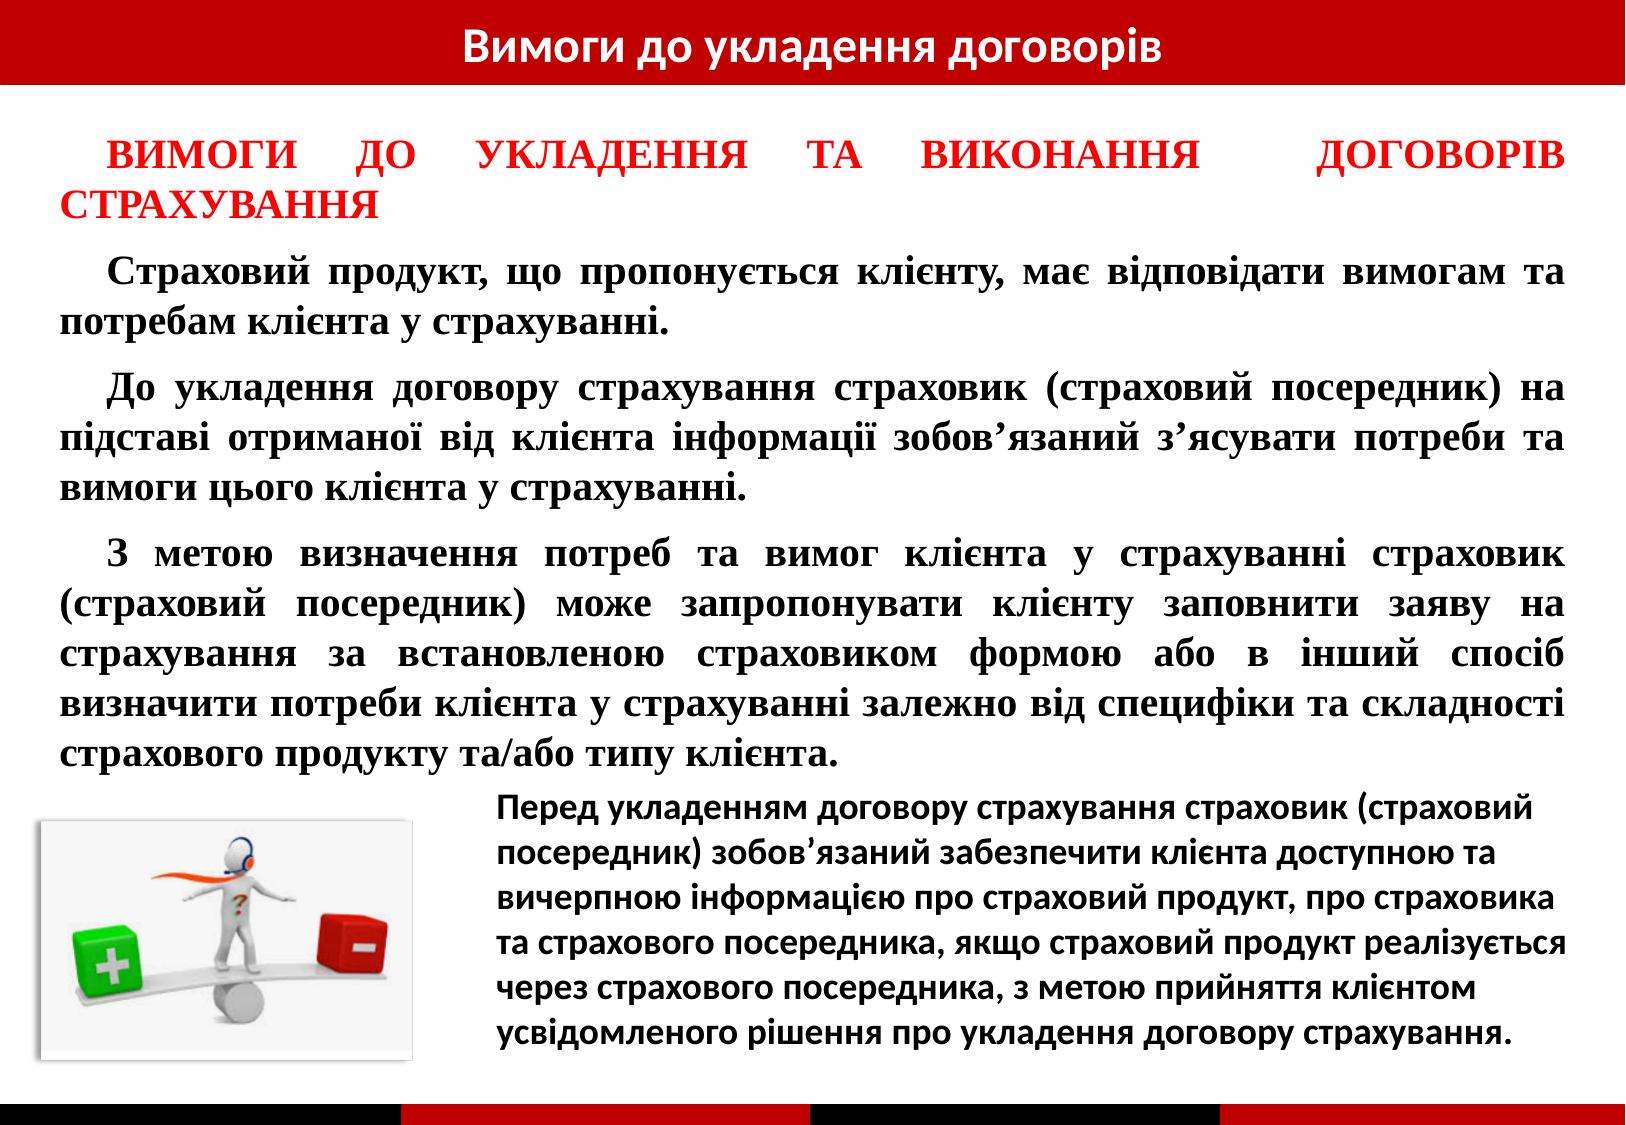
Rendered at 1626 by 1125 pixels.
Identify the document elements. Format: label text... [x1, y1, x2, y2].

text_box [1220, 1104, 1625, 1125]
text_box Перед укладенням договору страхування страховик (страховий посередник) зобов’язаний забезпечити клієнта доступною та вичерпною інформацією про страховий продукт, про страховика та страхового посередника, якщо страховий продукт реалізується через страхового посередника, з метою прийняття клієнтом усвідомленого рішення про укладення договору страхування. [481, 774, 1585, 1060]
text_box Вимоги до укладення договорів [0, 0, 1625, 85]
picture [26, 812, 417, 1070]
text_box [401, 1104, 810, 1125]
text_box [810, 1104, 1220, 1125]
text_box ВИМОГИ ДО УКЛАДЕННЯ ТА ВИКОНАННЯ ДОГОВОРІВ СТРАХУВАННЯ Страховий продукт, що пропонується клієнту, має відповідати вимогам та потребам клієнта у страхуванні. До укладення договору страхування страховик (страховий посередник) на підставі отриманої від клієнта інформації зобов’язаний з’ясувати потреби та вимоги цього клієнта у страхуванні. З метою визначення потреб та вимог клієнта у страхуванні страховик (страховий посередник) може запропонувати клієнту заповнити заяву на страхування за встановленою страховиком формою або в інший спосіб визначити потреби клієнта у страхуванні залежно від специфіки та складності страхового продукту та/або типу клієнта. [44, 119, 1581, 782]
text_box [0, 1104, 401, 1125]
